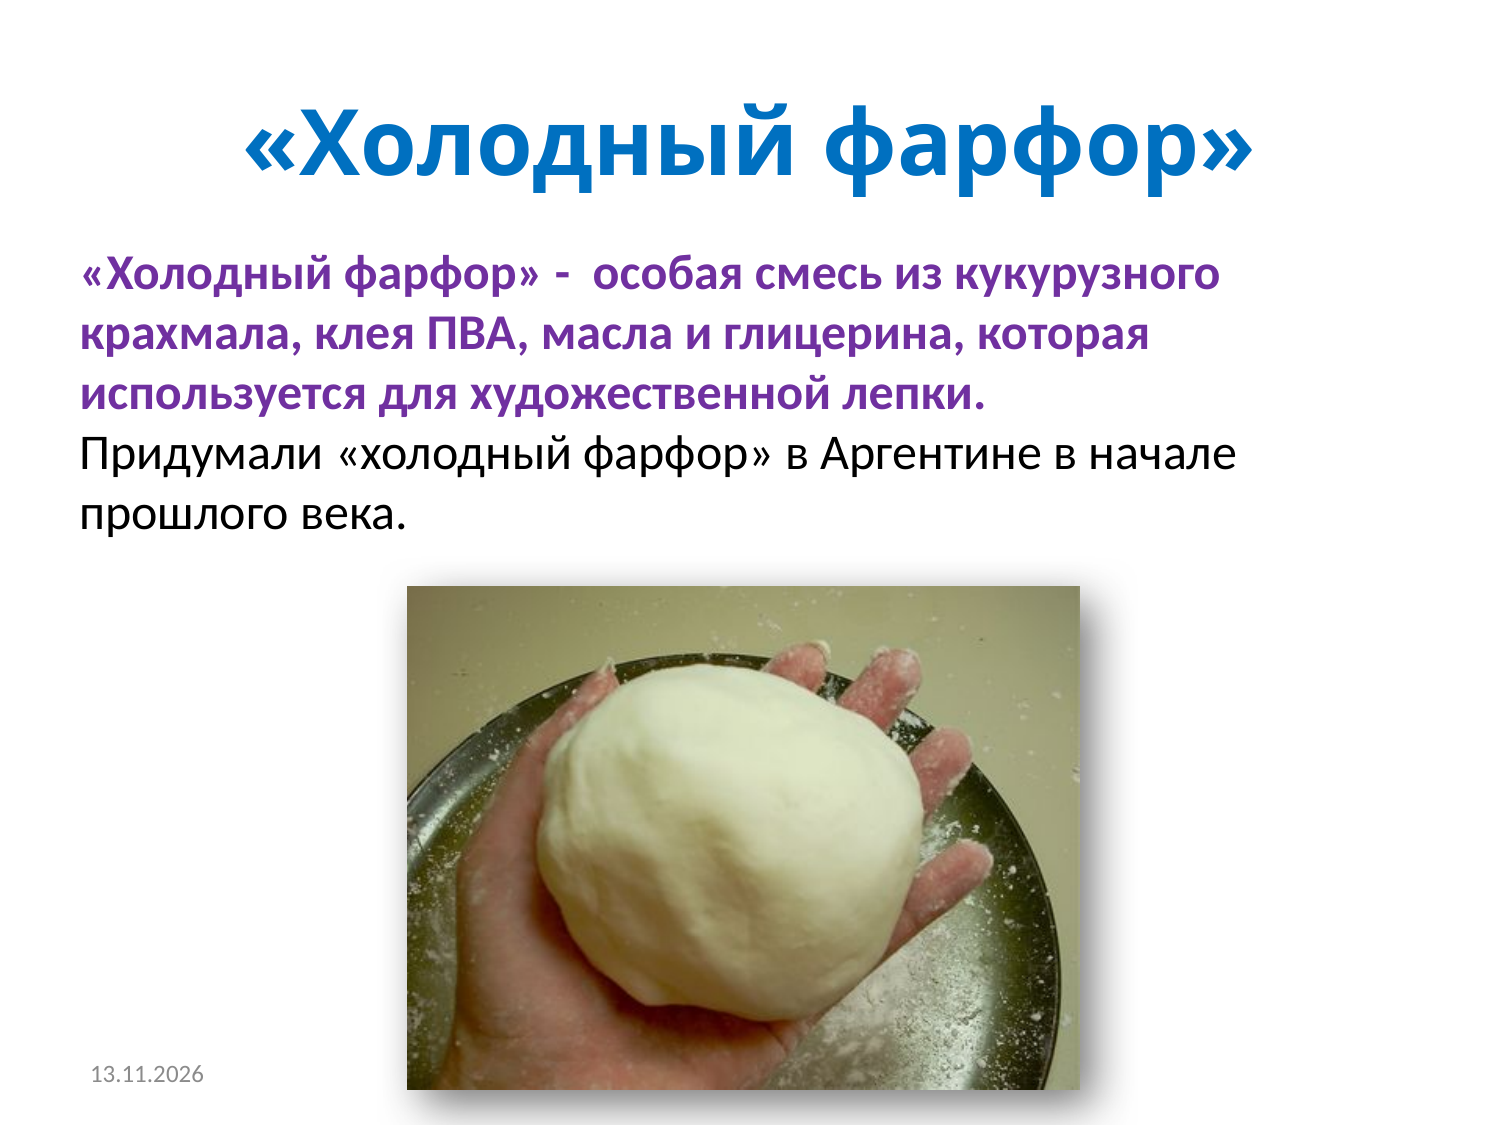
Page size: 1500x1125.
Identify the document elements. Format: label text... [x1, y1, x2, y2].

picture [407, 585, 1080, 1090]
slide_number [75, 1042, 425, 1103]
text_box «Холодный фарфор» - особая смесь из кукурузного крахмала, клея ПВА, масла и глицерина, которая используется для художественной лепки. Придумали «холодный фарфор» в Аргентине в начале прошлого века. [64, 231, 1436, 607]
title «Холодный фарфор» [75, 45, 1425, 231]
footer Алферова М.В. [512, 1099, 988, 1103]
